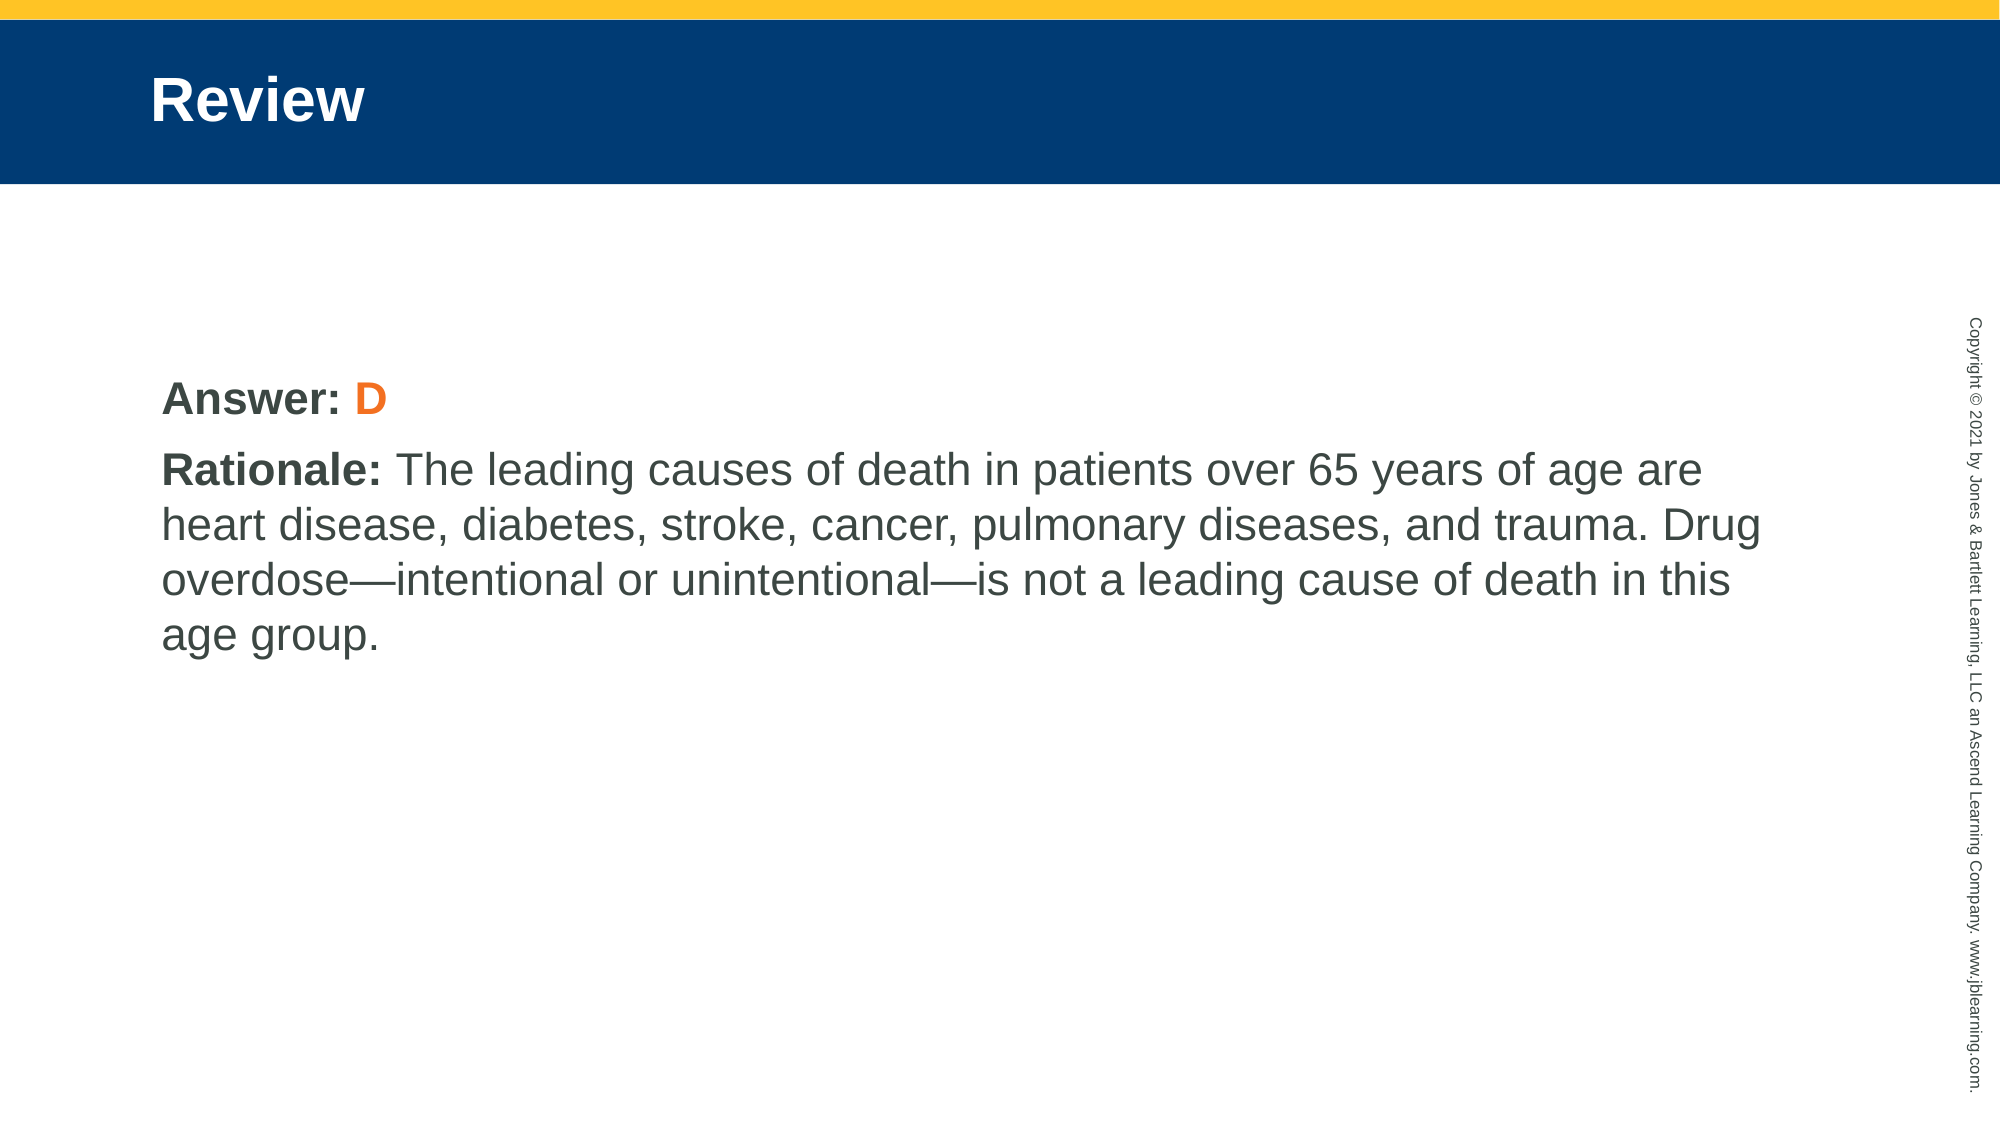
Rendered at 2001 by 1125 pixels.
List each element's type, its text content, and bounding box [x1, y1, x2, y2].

title Review [0, 19, 2000, 185]
list Answer: D Rationale: The leading causes of death in patients over 65 years of age are heart disease, diabetes, stroke, cancer, pulmonary diseases, and trauma. Drug overdose—intentional or unintentional—is not a leading cause of death in this age group. [146, 361, 1859, 1016]
